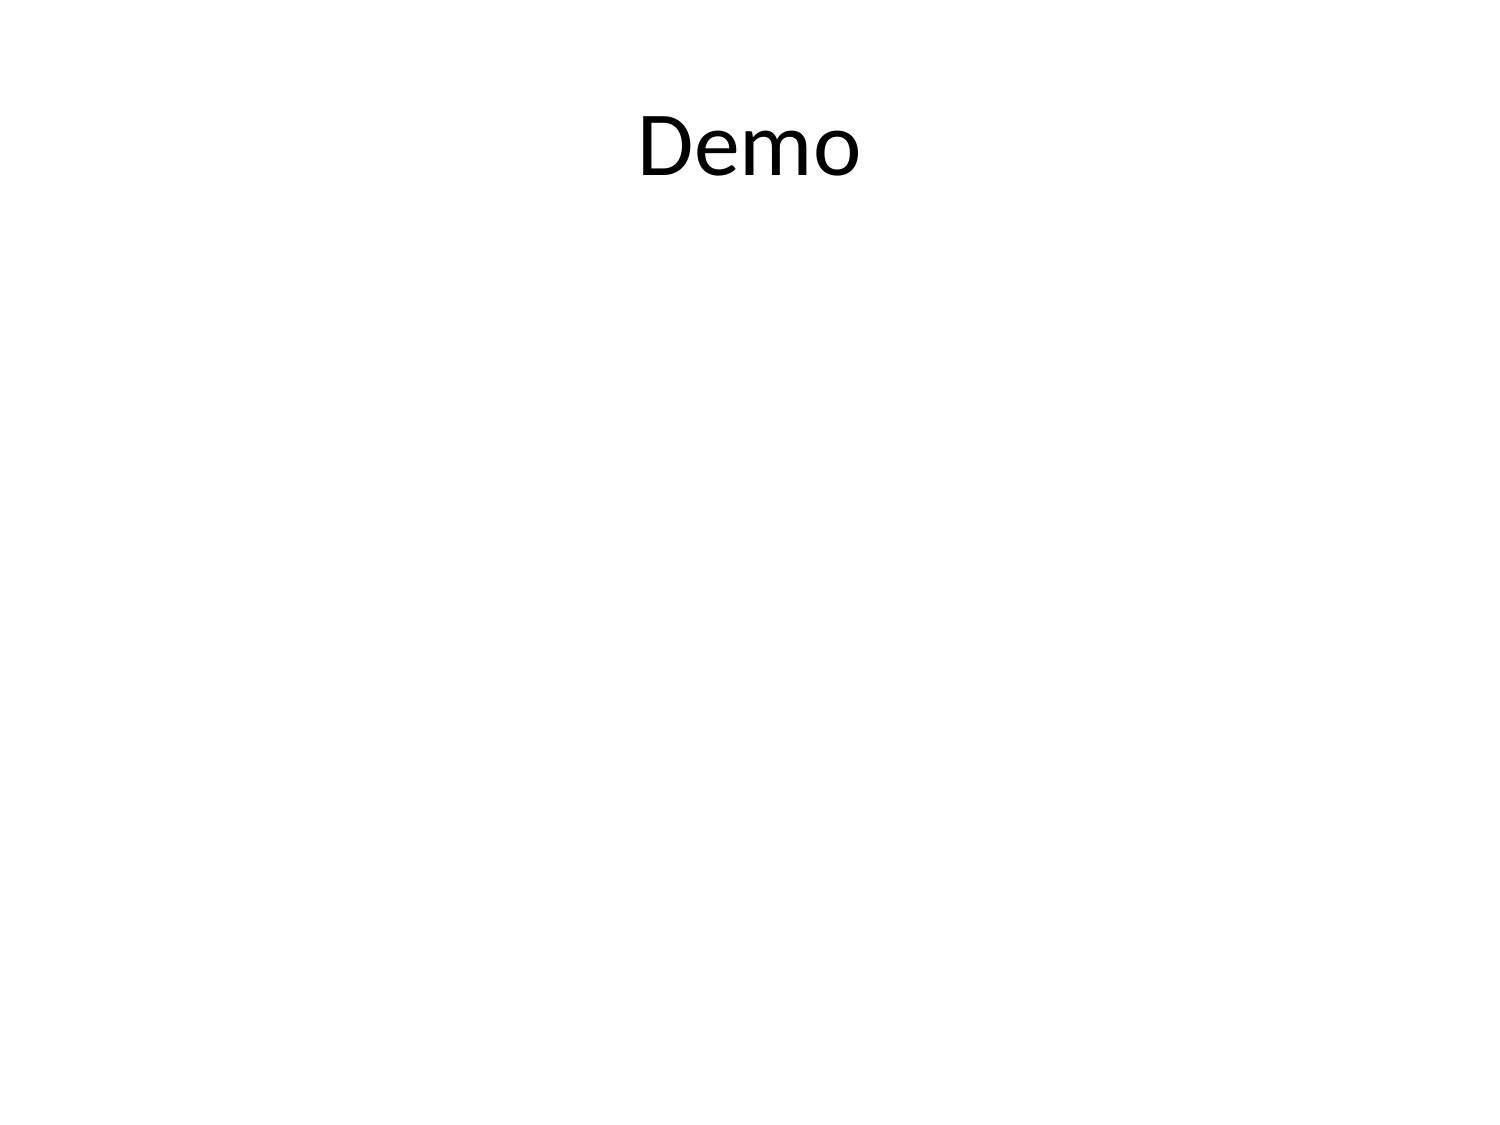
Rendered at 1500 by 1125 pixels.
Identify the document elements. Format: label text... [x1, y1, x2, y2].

title Demo [75, 45, 1425, 233]
